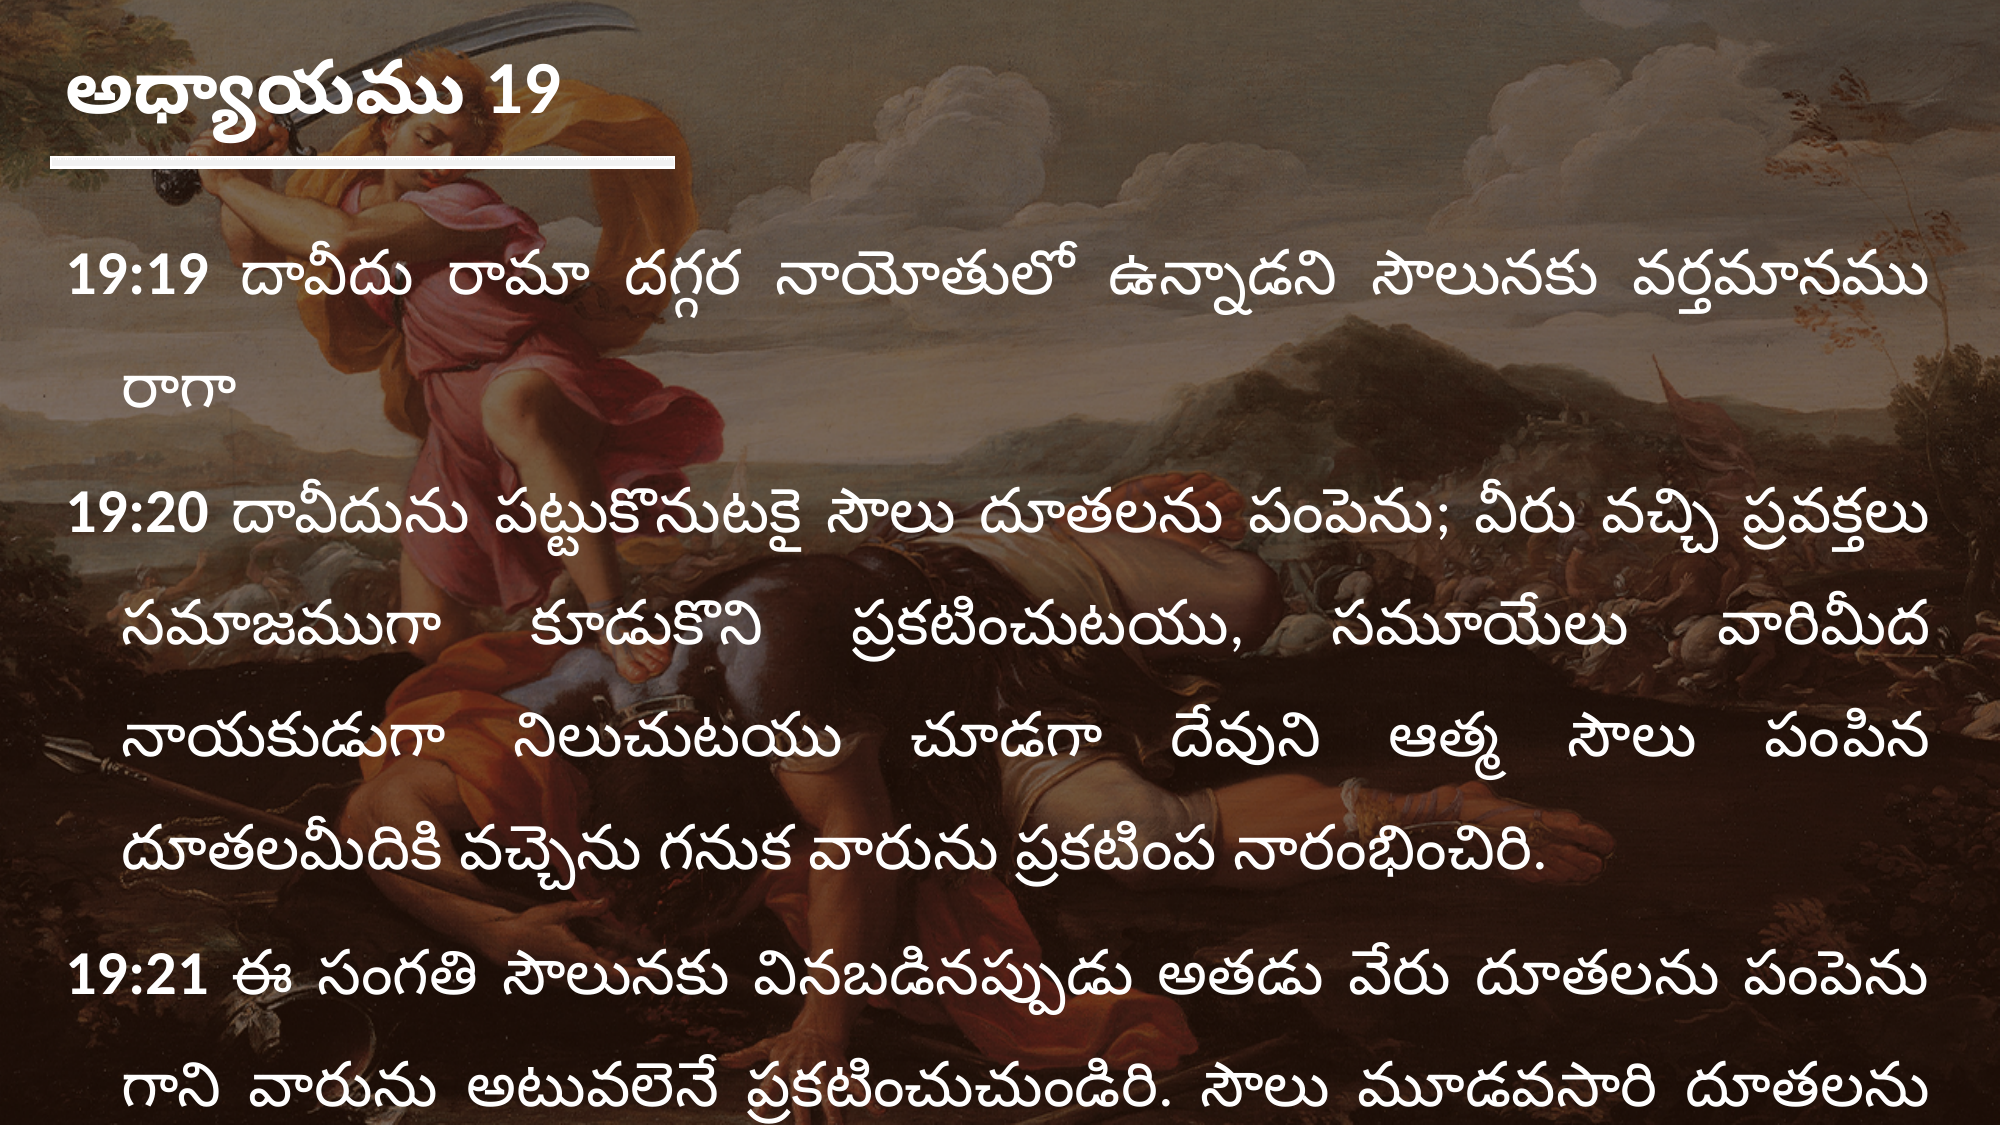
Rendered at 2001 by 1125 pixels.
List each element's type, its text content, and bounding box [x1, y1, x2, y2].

title అధ్యాయము 19 [50, 0, 1925, 167]
picture [0, 0, 2000, 1125]
list 19:19 దావీదు రామా దగ్గర నాయోతులో ఉన్నాడని సౌలునకు వర్తమానము రాగా 19:20 దావీదును పట్టుకొనుటకై సౌలు దూతలను పంపెను; వీరు వచ్చి ప్రవక్తలు సమాజముగా కూడుకొని ప్రకటించుటయు, సమూయేలు వారిమీద నాయకుడుగా నిలుచుటయు చూడగా దేవుని ఆత్మ సౌలు పంపిన దూతలమీదికి వచ్చెను గనుక వారును ప్రకటింప నారంభించిరి. 19:21 ఈ సంగతి సౌలునకు వినబడినప్పుడు అతడు వేరు దూతలను పంపెను గాని వారును అటువలెనే ప్రకటించుచుండిరి. సౌలు మూడవసారి దూతలను పంపెను గాని వారును ప్రకటించుచుండిరి. [50, 187, 1946, 1063]
